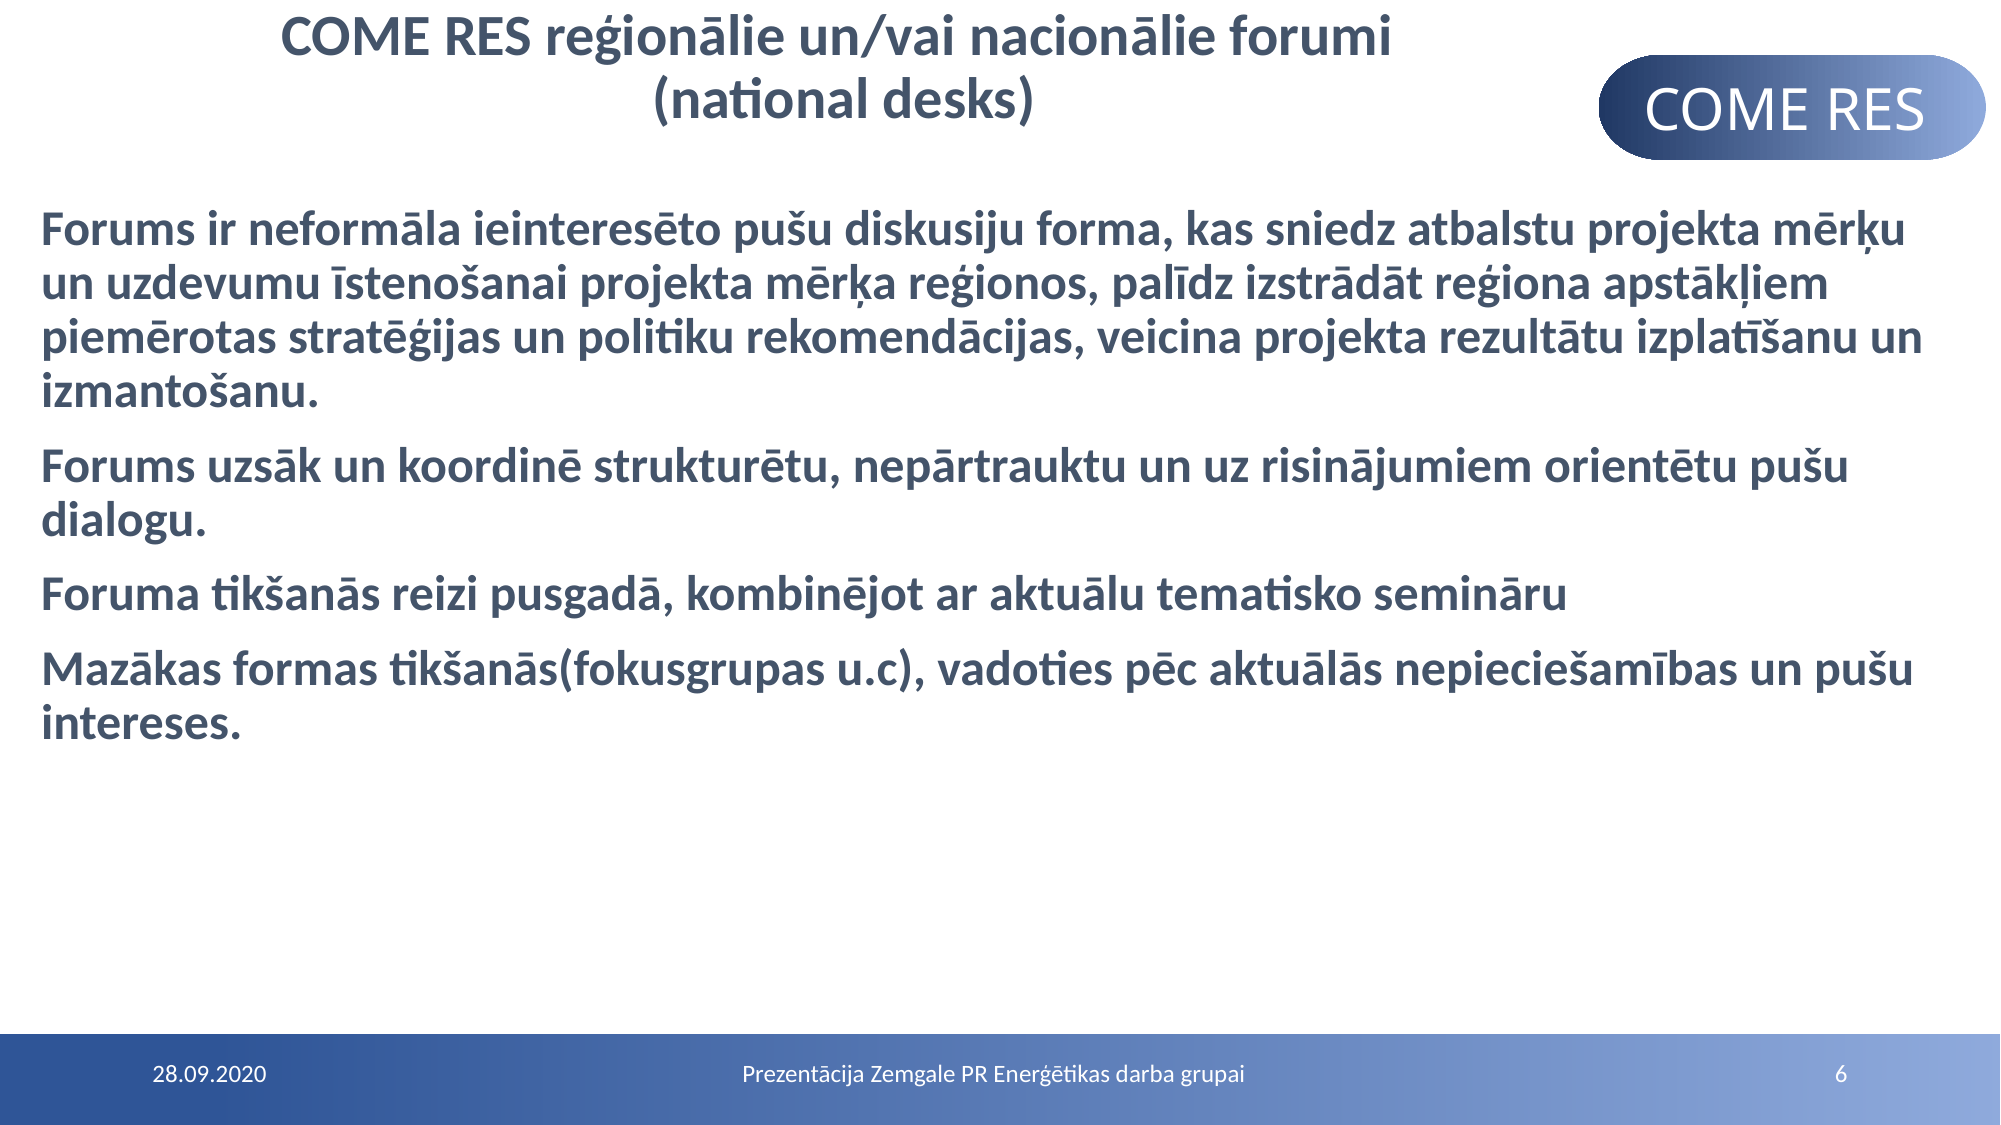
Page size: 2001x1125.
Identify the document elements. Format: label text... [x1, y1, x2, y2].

footer Prezentācija Zemgale PR Enerģētikas darba grupai [662, 1042, 1338, 1103]
slide_number 6 [1412, 1042, 1863, 1103]
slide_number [137, 1042, 588, 1103]
list Forums ir neformāla ieinteresēto pušu diskusiju forma, kas sniedz atbalstu projekta mērķu un uzdevumu īstenošanai projekta mērķa reģionos, palīdz izstrādāt reģiona apstākļiem piemērotas stratēģijas un politiku rekomendācijas, veicina projekta rezultātu izplatīšanu un izmantošanu. Forums uzsāk un koordinē strukturētu, nepārtrauktu un uz risinājumiem orientētu pušu dialogu. Foruma tikšanās reizi pusgadā, kombinējot ar aktuālu tematisko semināru Mazākas formas tikšanās(fokusgrupas u.c), vadoties pēc aktuālās nepieciešamības un pušu intereses. [25, 133, 1970, 1015]
title COME RES reģionālie un/vai nacionālie forumi (national desks) [137, 43, 1550, 92]
